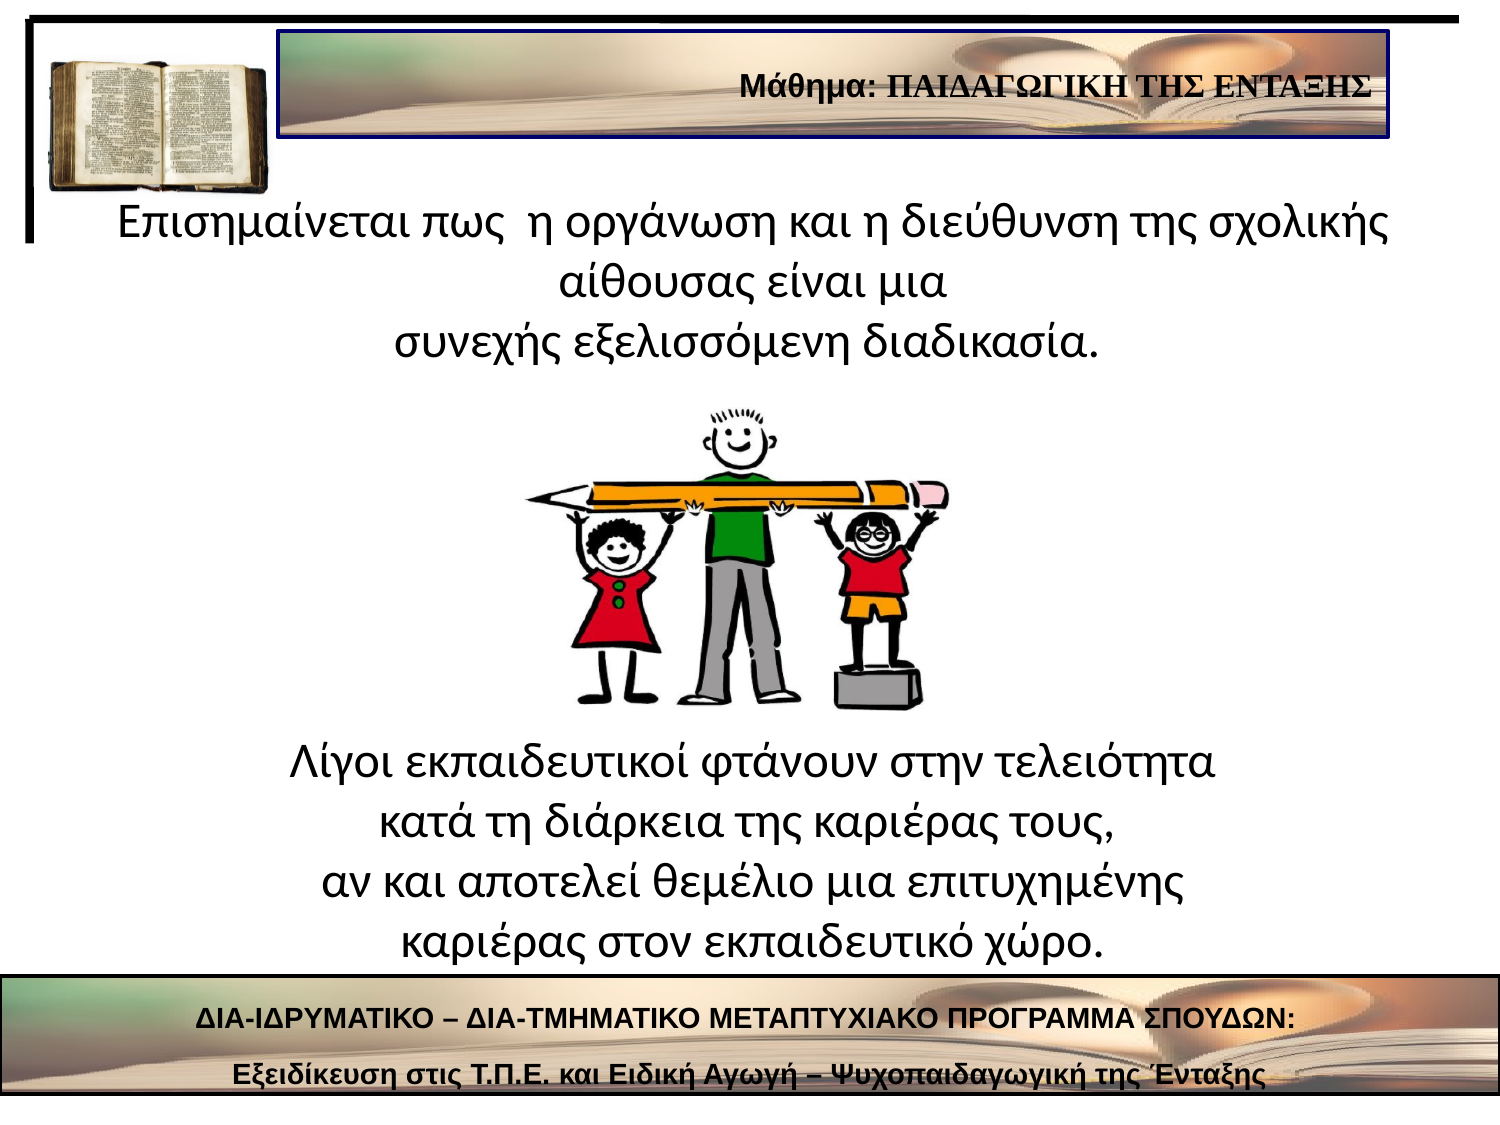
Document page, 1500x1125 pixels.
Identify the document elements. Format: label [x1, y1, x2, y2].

picture [40, 54, 274, 200]
picture [509, 396, 991, 736]
text_box [0, 18, 1500, 1094]
